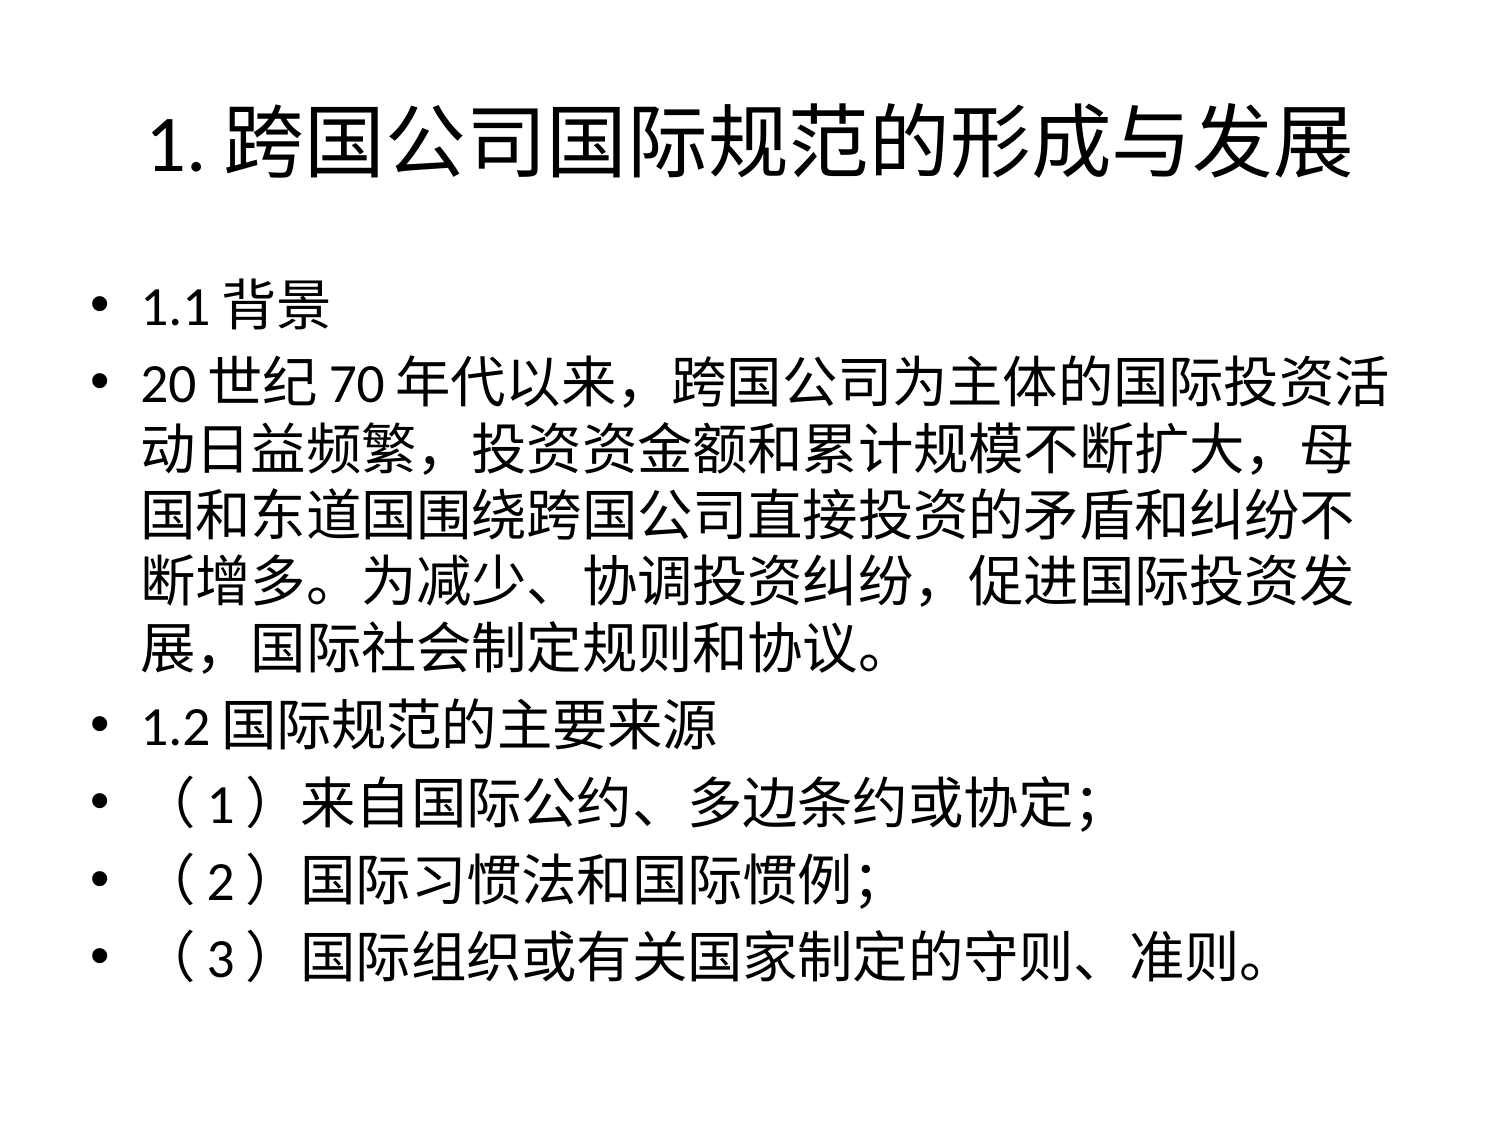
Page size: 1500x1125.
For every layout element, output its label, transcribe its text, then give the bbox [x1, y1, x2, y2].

title 1.跨国公司国际规范的形成与发展 [75, 45, 1425, 233]
list 1.1背景 20世纪70年代以来，跨国公司为主体的国际投资活动日益频繁，投资资金额和累计规模不断扩大，母国和东道国围绕跨国公司直接投资的矛盾和纠纷不断增多。为减少、协调投资纠纷，促进国际投资发展，国际社会制定规则和协议。 1.2国际规范的主要来源 （1）来自国际公约、多边条约或协定； （2）国际习惯法和国际惯例； （3）国际组织或有关国家制定的守则、准则。 [75, 262, 1425, 1005]
